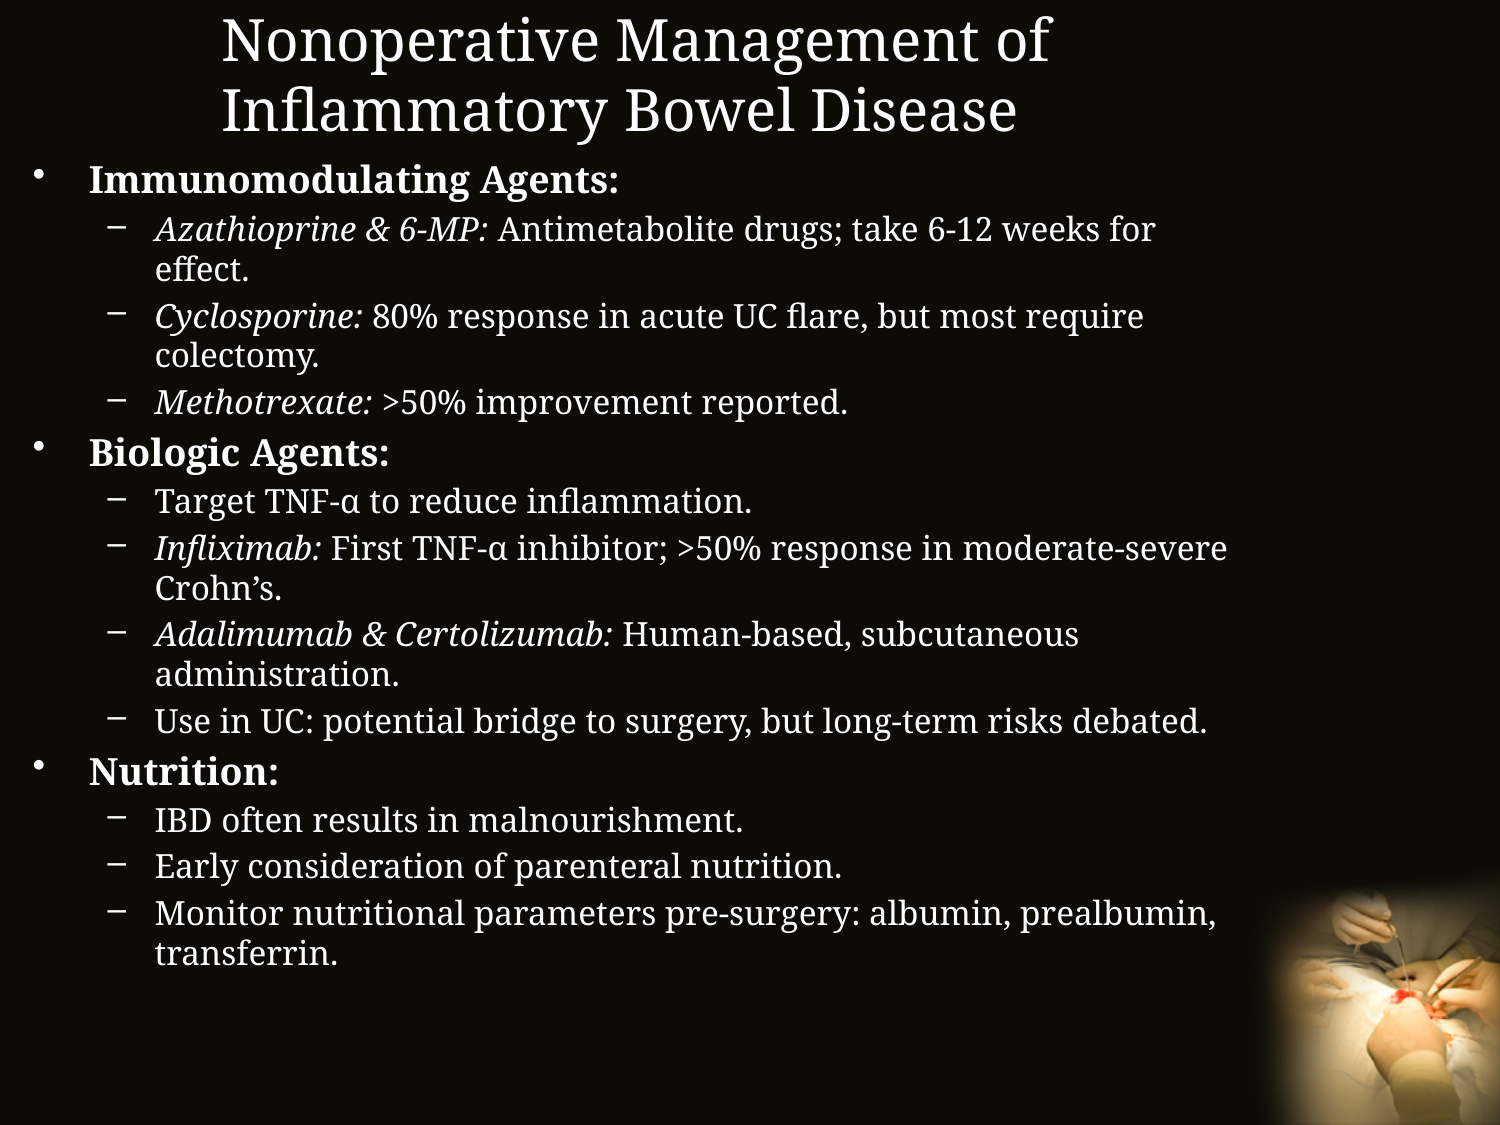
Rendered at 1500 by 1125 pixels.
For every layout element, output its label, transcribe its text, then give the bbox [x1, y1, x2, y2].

picture [0, 0, 1500, 1125]
title Nonoperative Management of Inflammatory Bowel Disease [206, 30, 1377, 115]
list Immunomodulating Agents: Azathioprine & 6-MP: Antimetabolite drugs; take 6-12 weeks for effect. Cyclosporine: 80% response in acute UC flare, but most require colectomy. Methotrexate: >50% improvement reported. Biologic Agents: Target TNF-α to reduce inflammation. Infliximab: First TNF-α inhibitor; >50% response in moderate-severe Crohn’s. Adalimumab & Certolizumab: Human-based, subcutaneous administration. Use in UC: potential bridge to surgery, but long-term risks debated. Nutrition: IBD often results in malnourishment. Early consideration of parenteral nutrition. Monitor nutritional parameters pre-surgery: albumin, prealbumin, transferrin. [17, 148, 1247, 1024]
